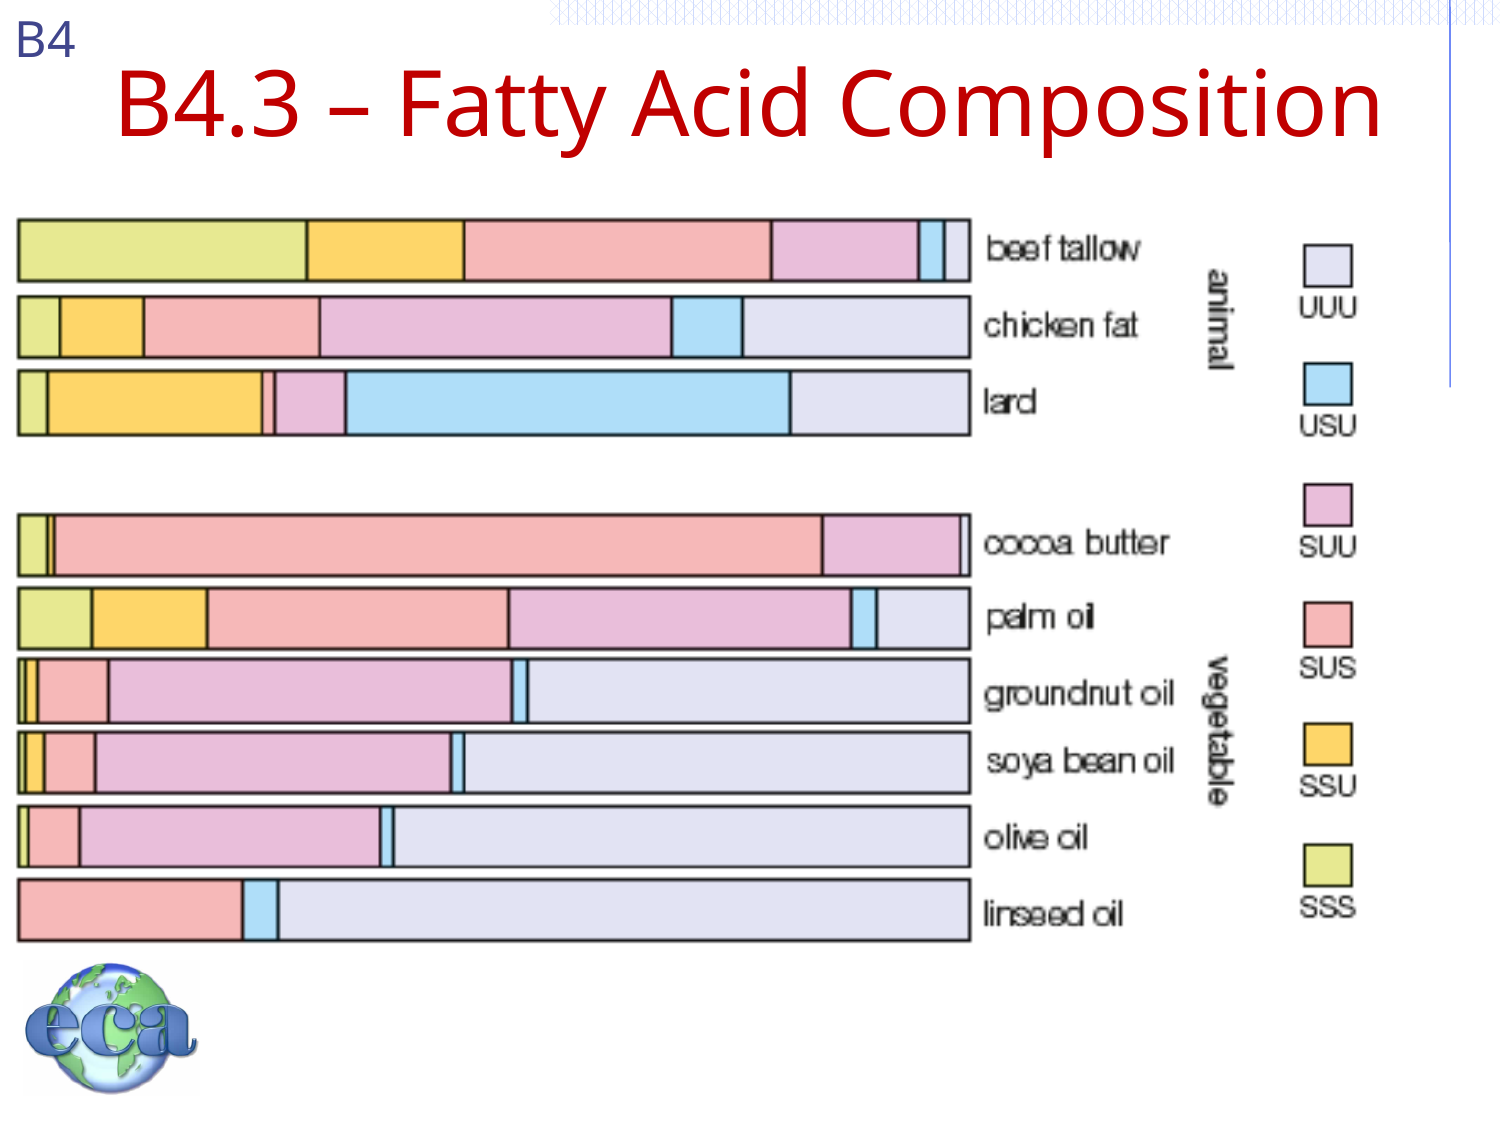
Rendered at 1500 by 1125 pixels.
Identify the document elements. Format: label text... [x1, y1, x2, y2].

title B4.3 – Fatty Acid Composition [37, 24, 247, 163]
picture [1293, 231, 1376, 935]
title B4.3 – Fatty Acid Composition [1002, 24, 1463, 163]
picture [23, 960, 200, 1096]
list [252, 0, 999, 1125]
